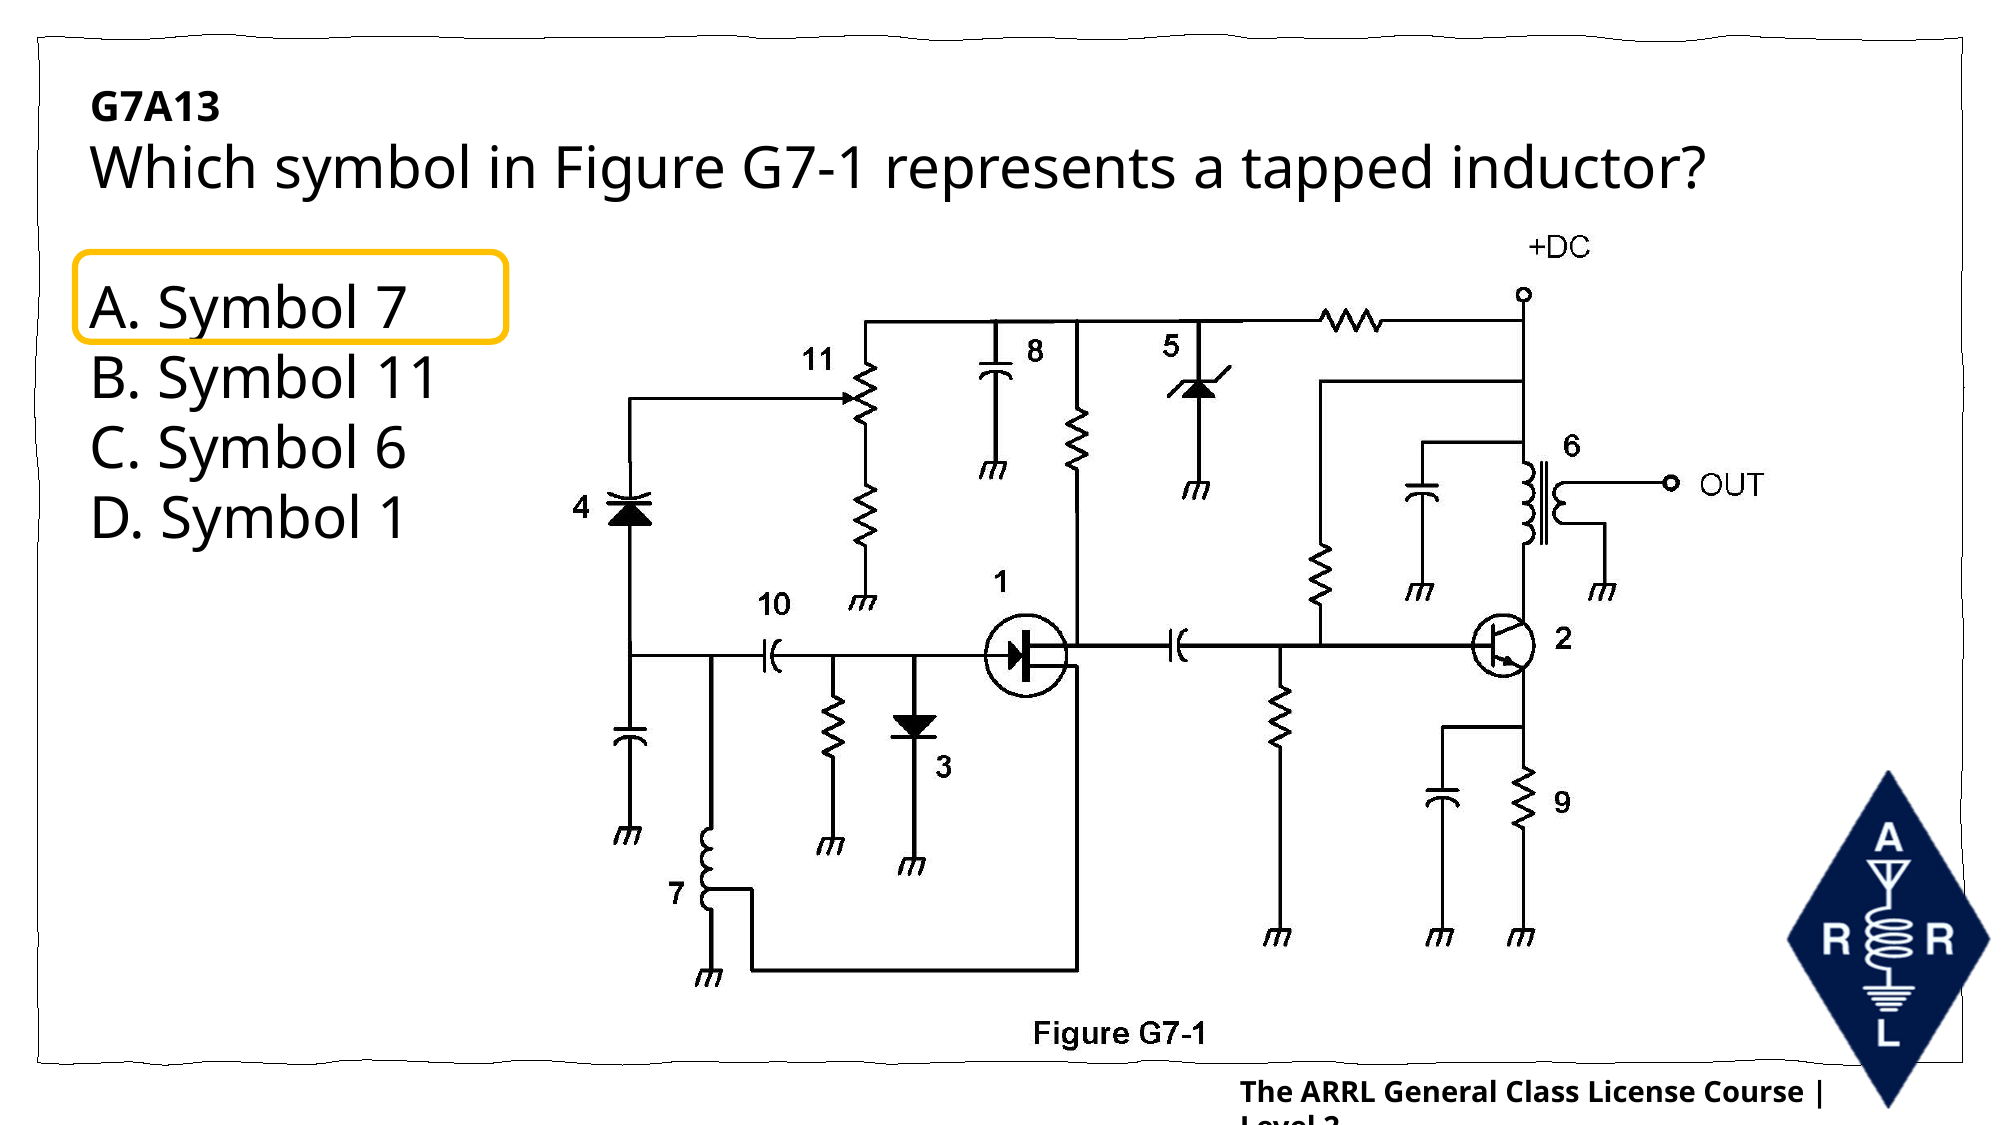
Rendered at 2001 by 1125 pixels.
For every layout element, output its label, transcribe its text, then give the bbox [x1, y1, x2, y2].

text_box G7A13 Which symbol in Figure G7-1 represents a tapped inductor? A. Symbol 7 B. Symbol 11 C. Symbol 6 D. Symbol 1 [75, 72, 1850, 558]
text_box [73, 250, 508, 343]
picture [558, 218, 1999, 1125]
